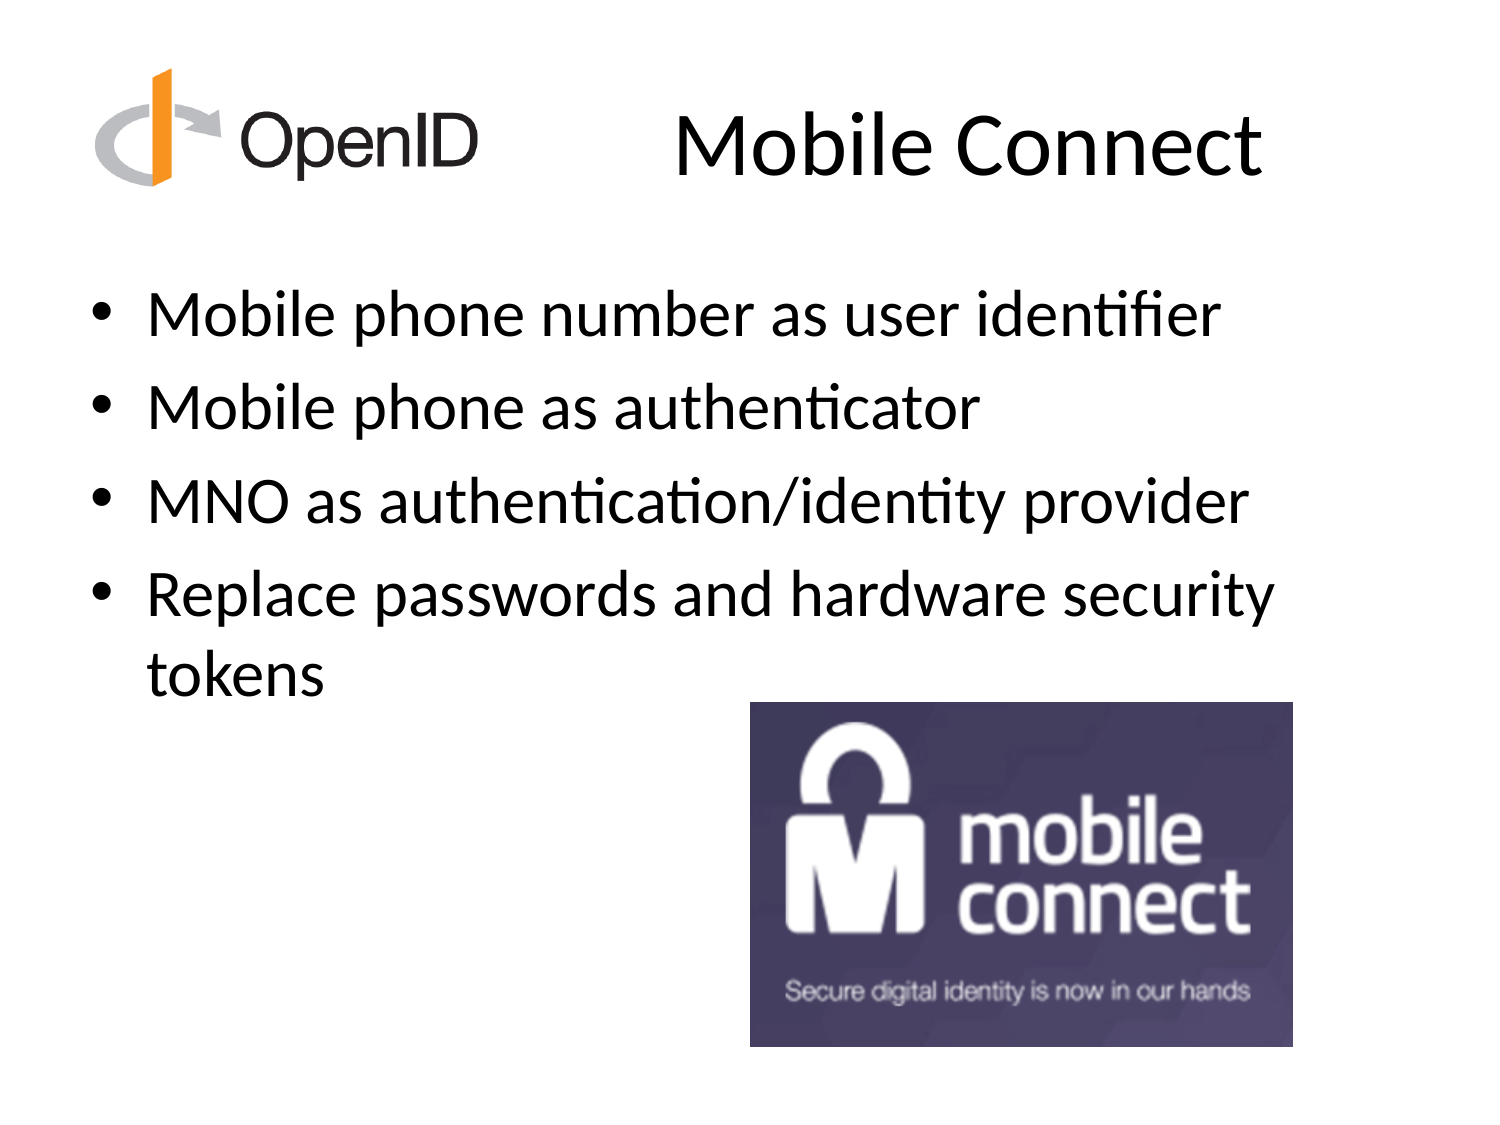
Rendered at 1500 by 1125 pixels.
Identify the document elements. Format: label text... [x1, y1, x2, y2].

list Mobile phone number as user identifier Mobile phone as authenticator MNO as authentication/identity provider Replace passwords and hardware security tokens [75, 262, 1425, 1005]
picture [64, 44, 513, 225]
picture [749, 702, 1293, 1047]
title Mobile Connect [512, 45, 1425, 233]
